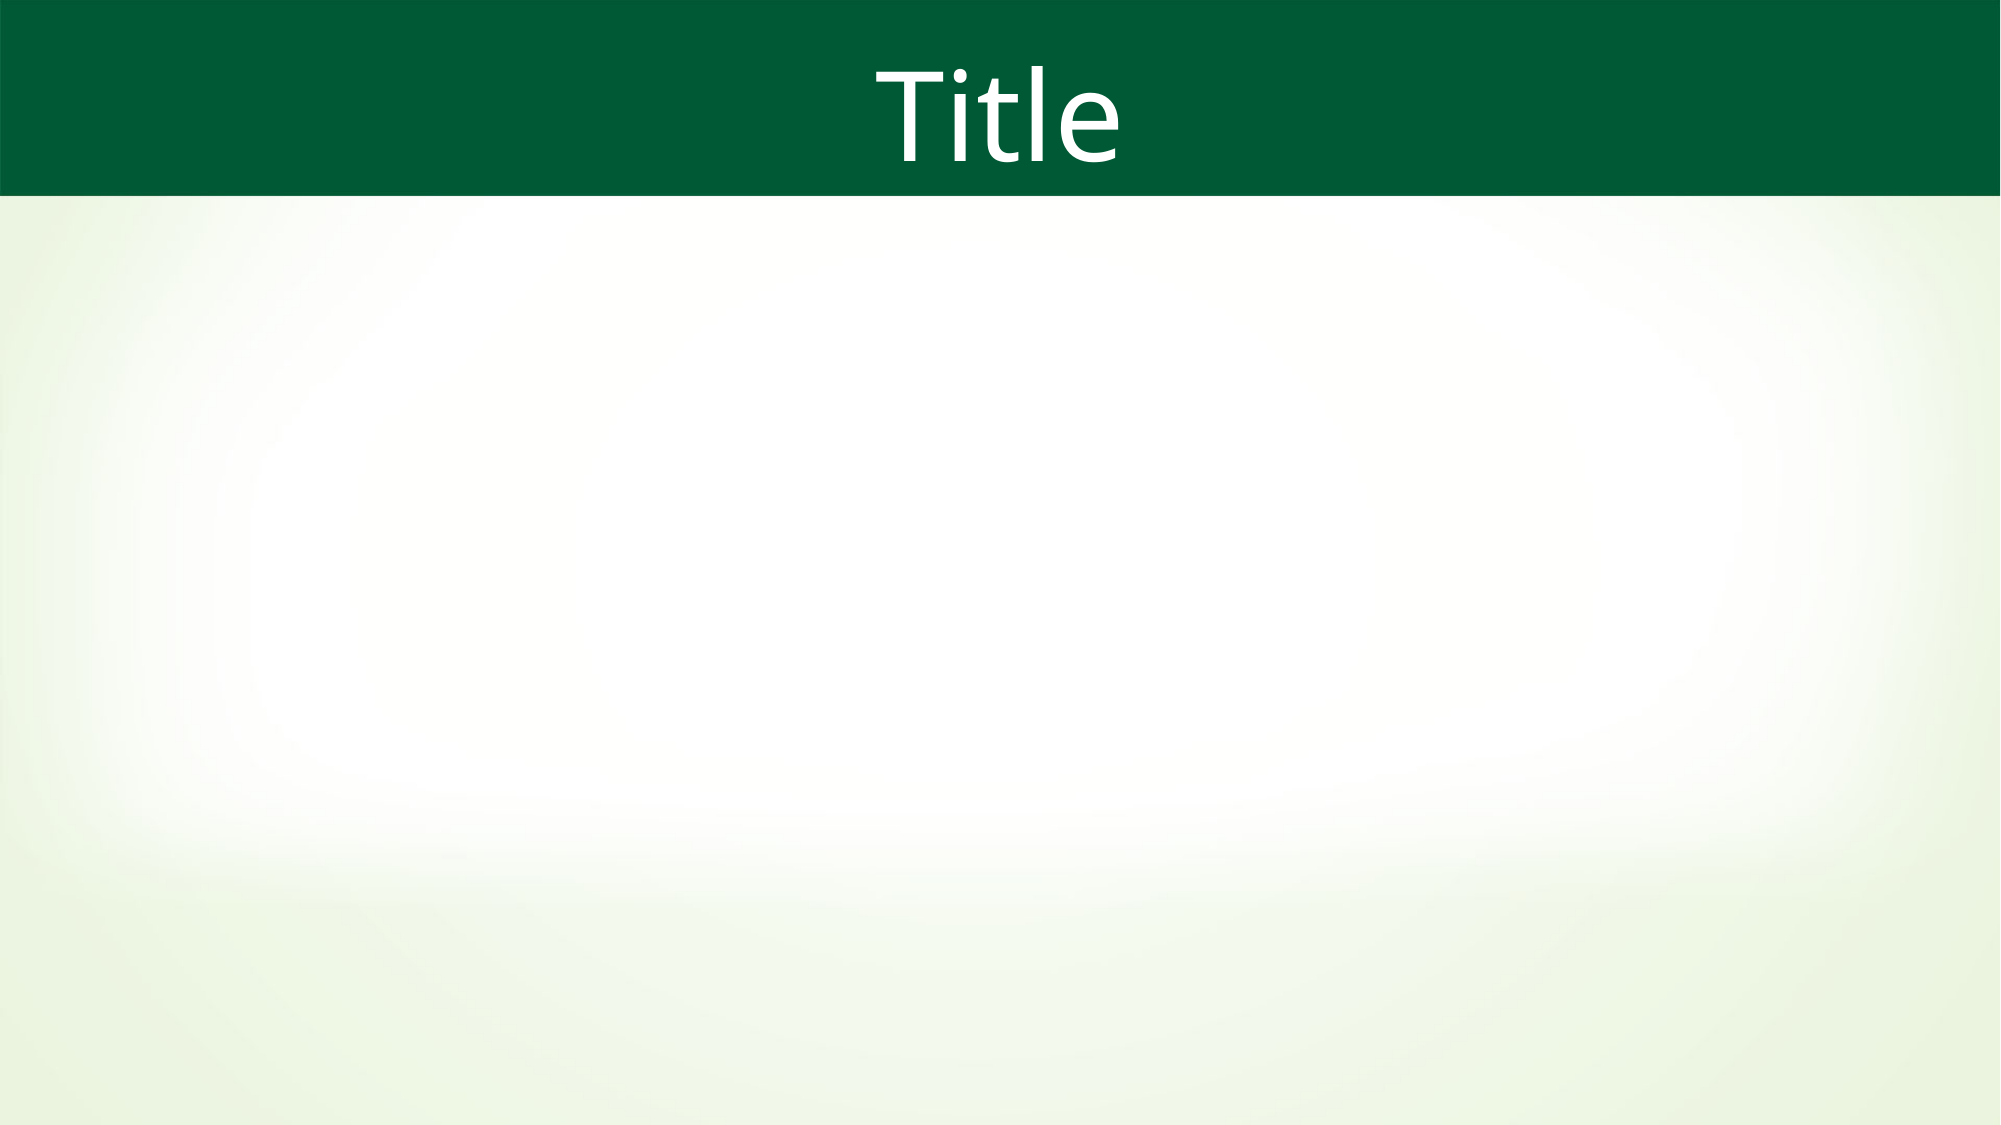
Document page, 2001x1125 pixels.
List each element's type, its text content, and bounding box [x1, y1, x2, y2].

title Title [249, 0, 1750, 197]
picture [0, 0, 2001, 1125]
